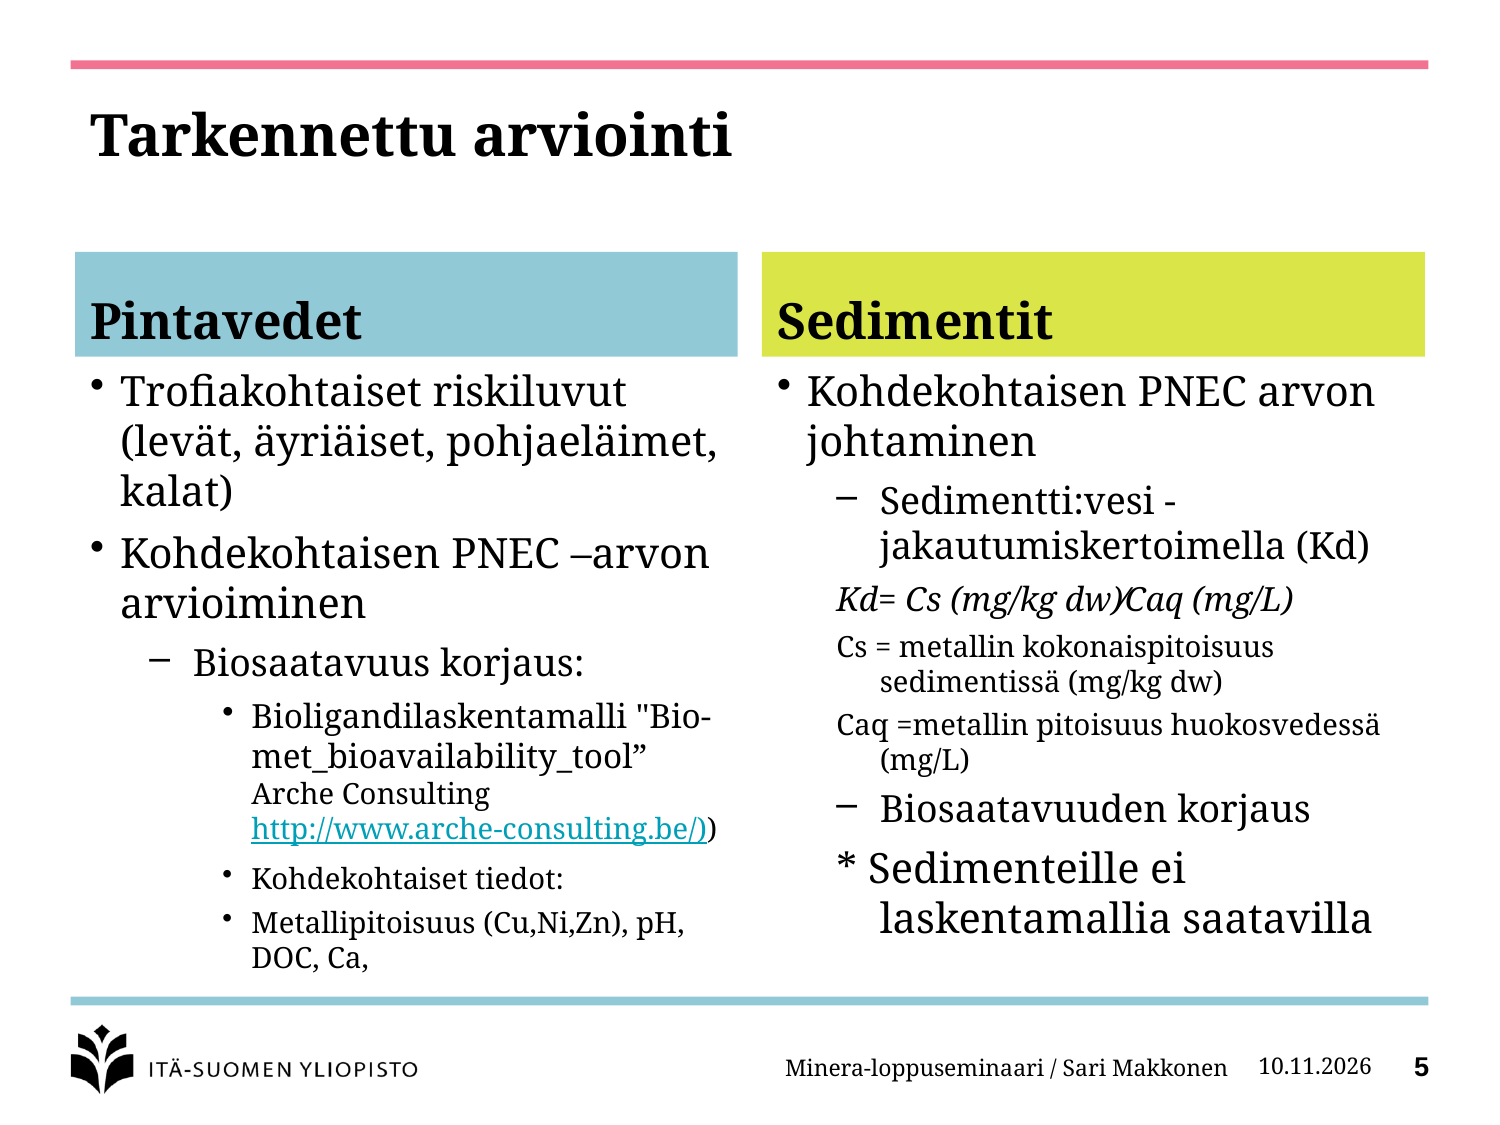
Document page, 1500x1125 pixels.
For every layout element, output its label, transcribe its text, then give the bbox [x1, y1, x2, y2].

title Tarkennettu arviointi [74, 89, 1426, 233]
list Pintavedet [74, 251, 738, 356]
list Trofiakohtaiset riskiluvut (levät, äyriäiset, pohjaeläimet, kalat) Kohdekohtaisen PNEC –arvon arvioiminen Biosaatavuus korjaus: Bioligandilaskentamalli "Bio-met_bioavailability_tool” Arche Consulting http://www.arche-consulting.be/)) Kohdekohtaiset tiedot: Metallipitoisuus (Cu,Ni,Zn), pH, DOC, Ca, [74, 356, 738, 1006]
slide_number 5 [1369, 1046, 1430, 1089]
list Kohdekohtaisen PNEC arvon johtaminen Sedimentti:vesi -jakautumiskertoimella (Kd) Kd= Cs (mg/kg dw)⁄Caq (mg/L) Cs = metallin kokonaispitoisuus sedimentissä (mg/kg dw) Caq =metallin pitoisuus huokosvedessä (mg/L) Biosaatavuuden korjaus * Sedimenteille ei laskentamallia saatavilla [761, 356, 1426, 1006]
list Sedimentit [761, 251, 1426, 356]
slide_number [1229, 1046, 1369, 1089]
footer Minera-loppuseminaari / Sari Makkonen [500, 1046, 1229, 1089]
picture [70, 1024, 422, 1094]
